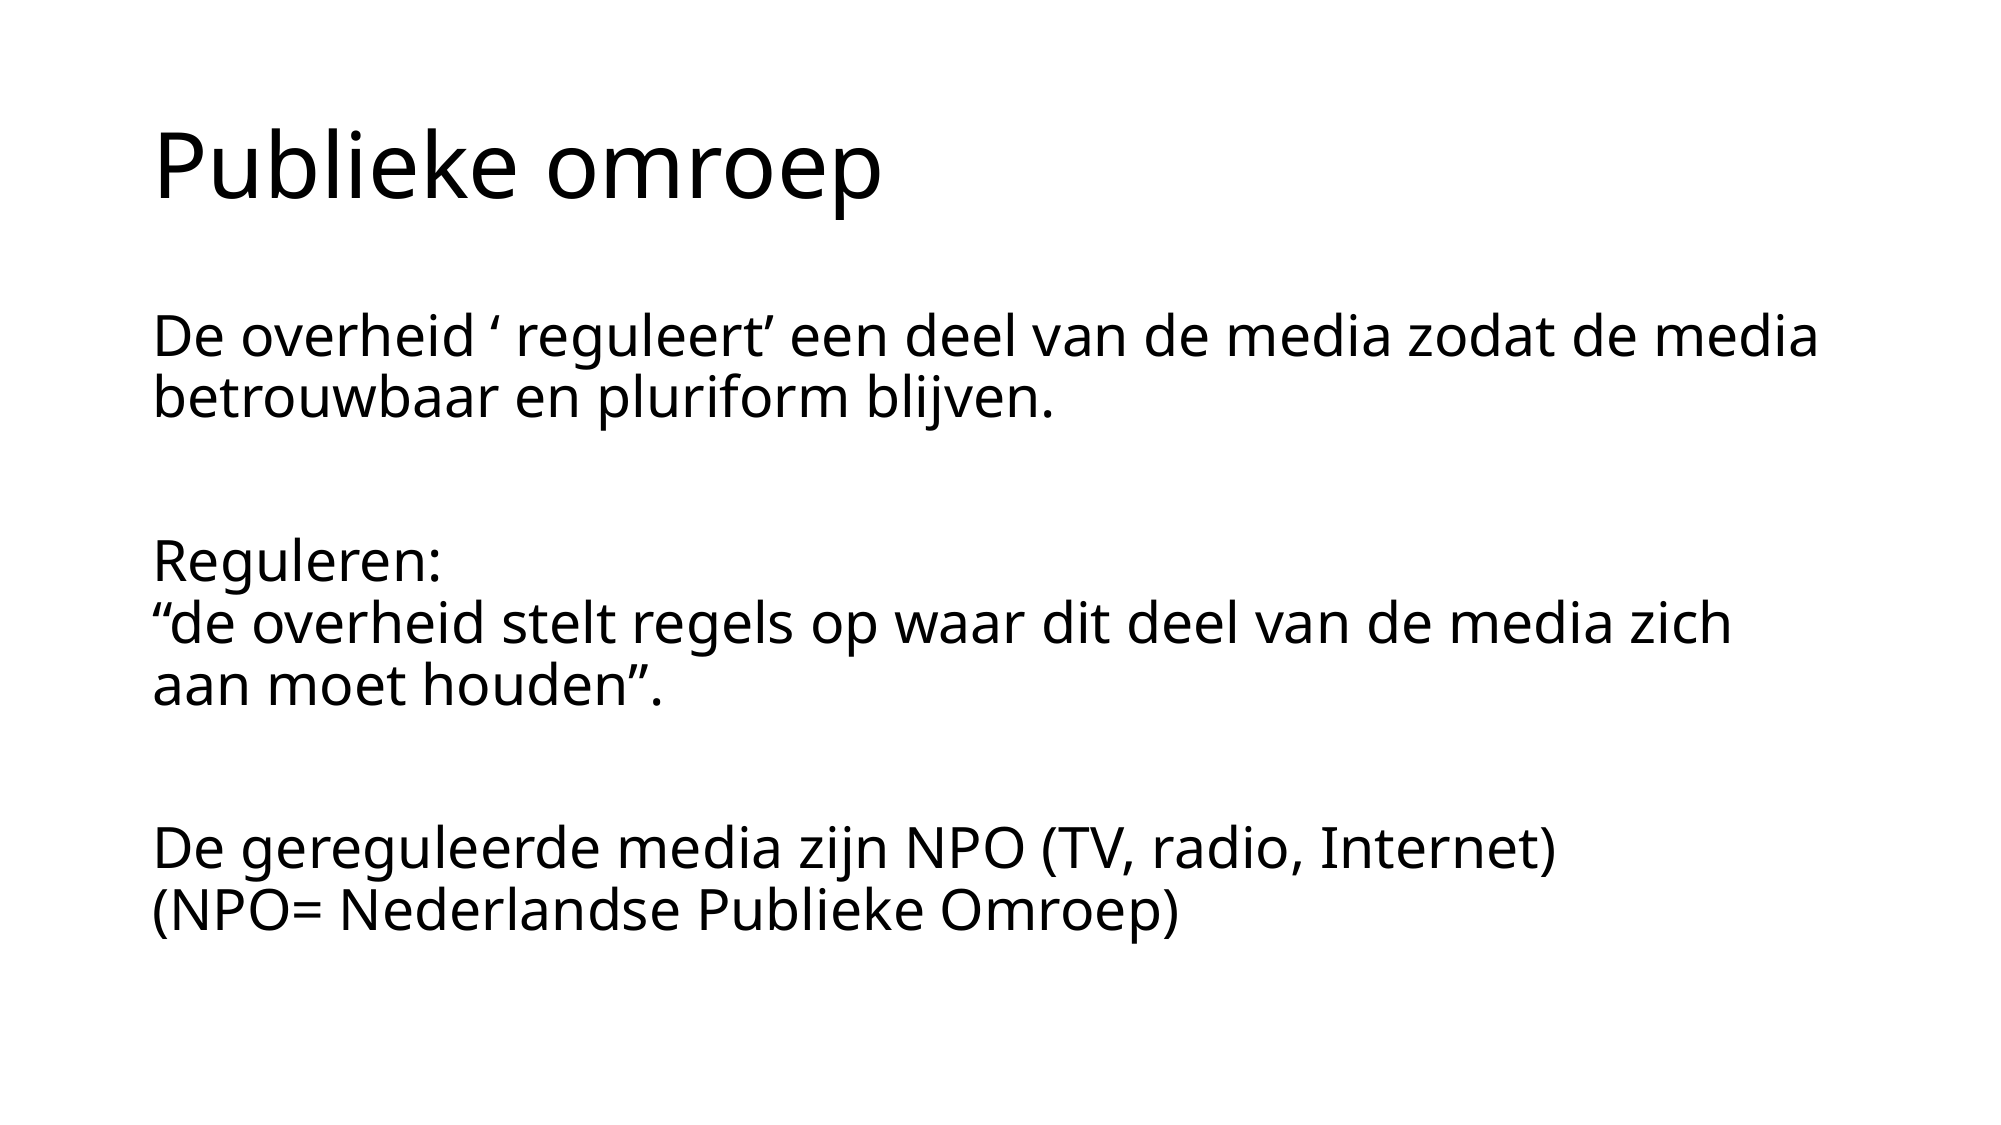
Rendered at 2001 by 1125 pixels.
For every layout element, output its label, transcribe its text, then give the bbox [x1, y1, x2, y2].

list De overheid ‘ reguleert’ een deel van de media zodat de media betrouwbaar en pluriform blijven. Reguleren: “de overheid stelt regels op waar dit deel van de media zich aan moet houden”. De gereguleerde media zijn NPO (TV, radio, Internet) (NPO= Nederlandse Publieke Omroep) [137, 299, 1863, 1014]
title Publieke omroep [137, 59, 1863, 278]
